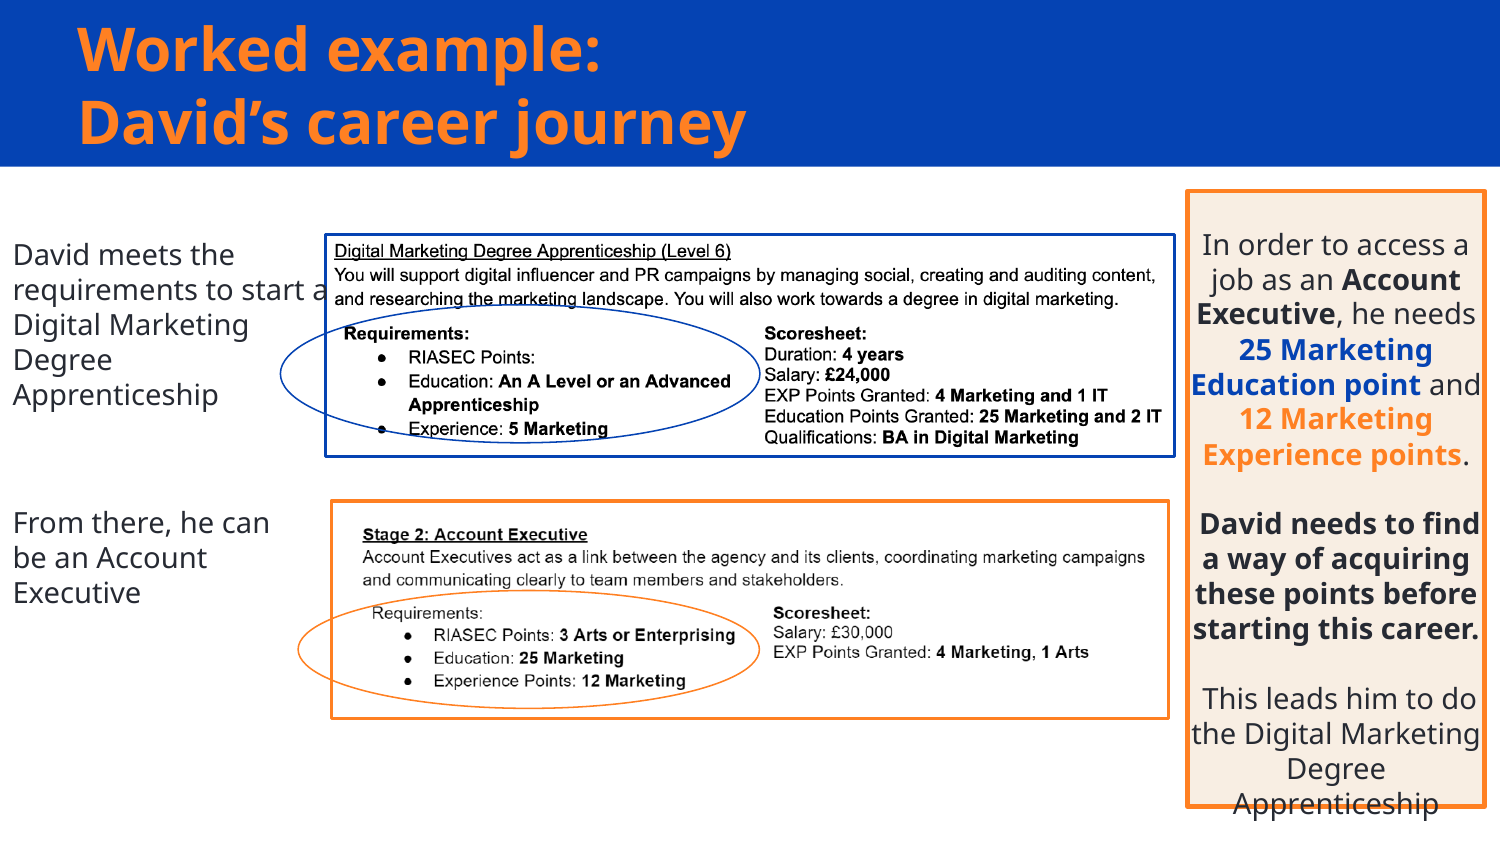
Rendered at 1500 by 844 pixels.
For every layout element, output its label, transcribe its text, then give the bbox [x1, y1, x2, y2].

text_box [292, 395, 321, 413]
text_box In order to access a job as an Account Executive, he needs 25 Marketing Education point and 12 Marketing Experience points. David needs to find a way of acquiring these points before starting this career. This leads him to do the Digital Marketing Degree Apprenticeship [1187, 191, 1485, 807]
picture [332, 502, 1168, 717]
text_box David meets the requirements to start a Digital Marketing Degree Apprenticeship [12, 236, 324, 395]
text_box [1282, 717, 1498, 822]
text_box [298, 620, 327, 678]
text_box From there, he can be an Account Executive [12, 504, 291, 623]
text_box [82, 127, 625, 152]
title Worked example: David’s career journey [62, 41, 998, 127]
picture [326, 236, 1174, 456]
